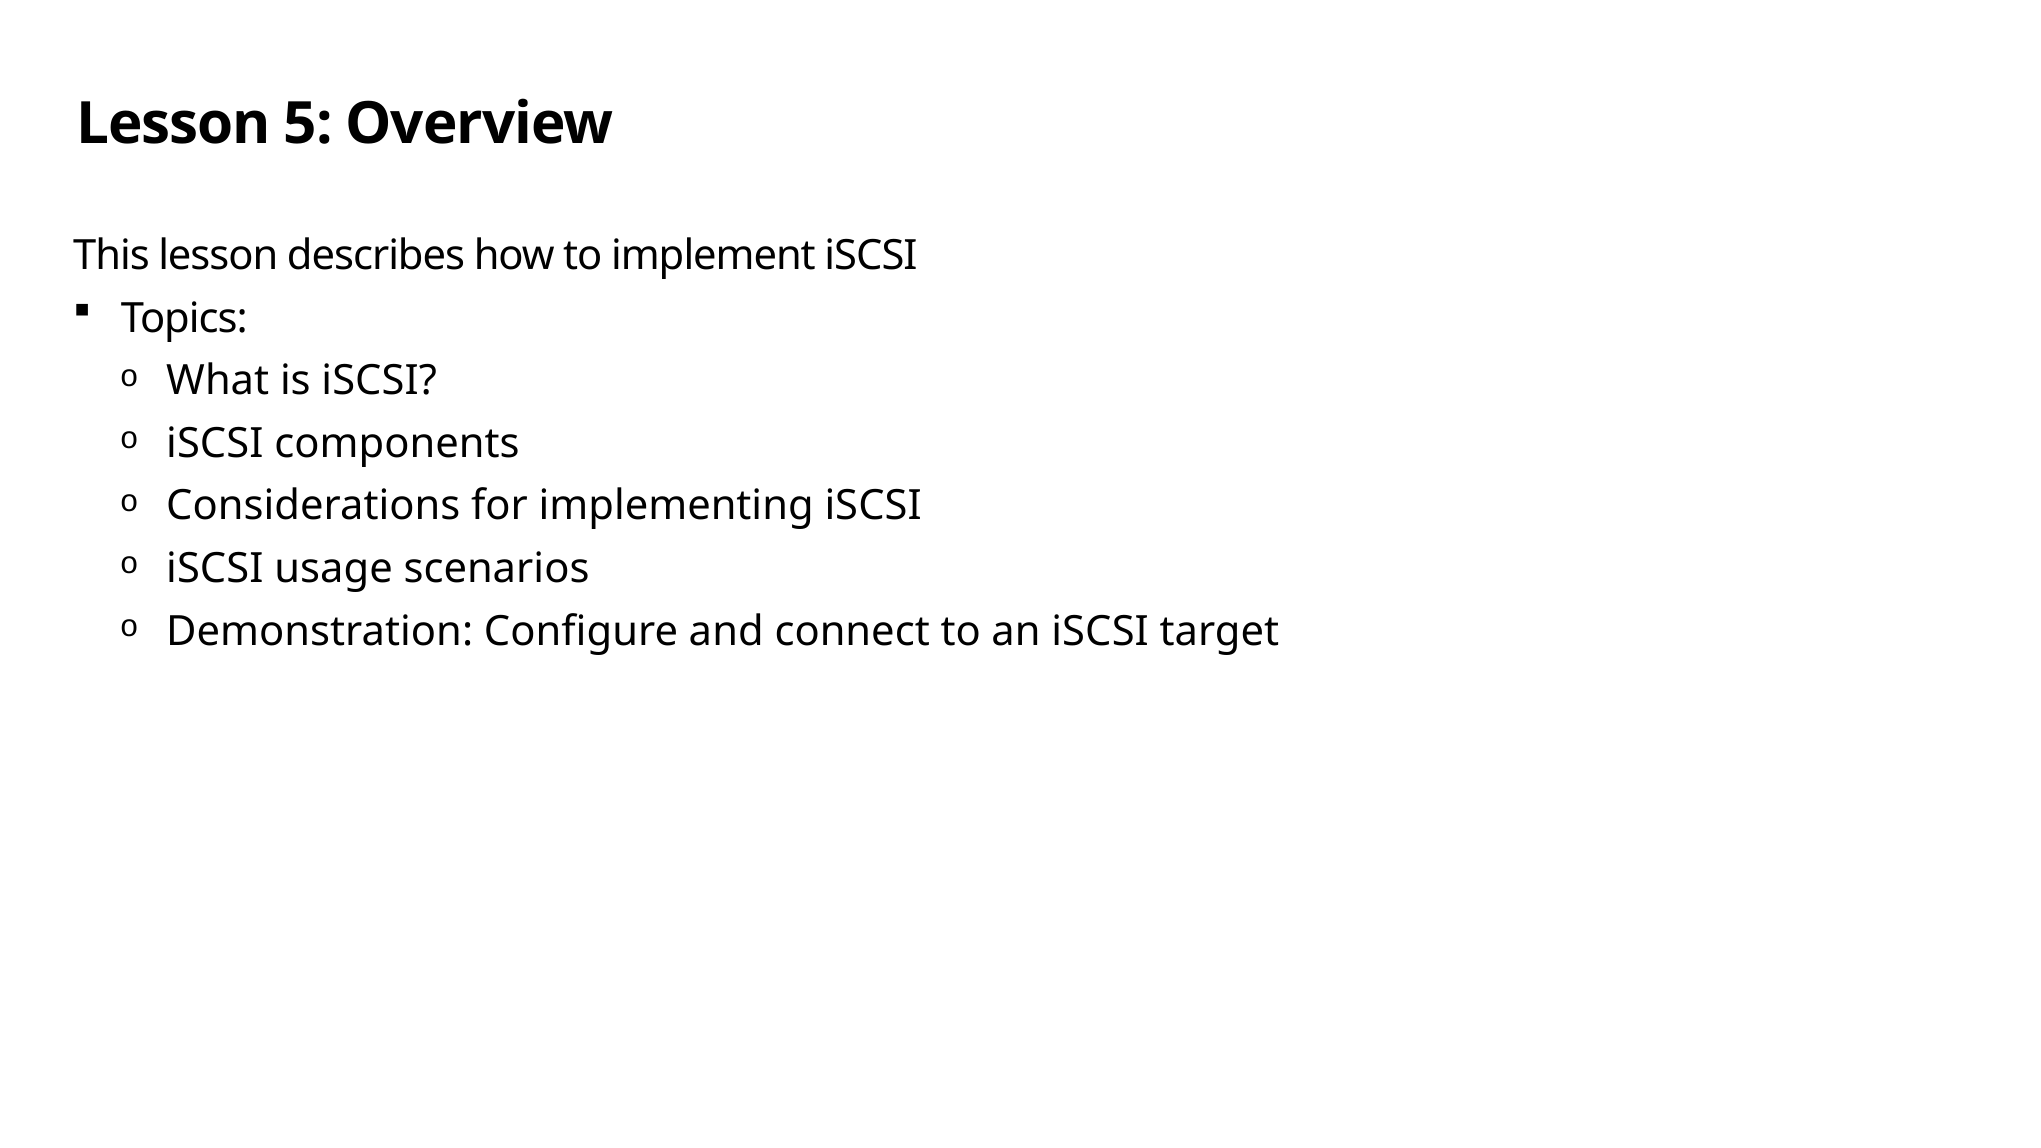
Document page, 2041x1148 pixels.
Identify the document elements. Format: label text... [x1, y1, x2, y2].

list This lesson describes how to implement iSCSI Topics: What is iSCSI? iSCSI components Considerations for implementing iSCSI iSCSI usage scenarios Demonstration: Configure and connect to an iSCSI target [73, 228, 1967, 1062]
title Lesson 5: Overview [76, 93, 1968, 161]
